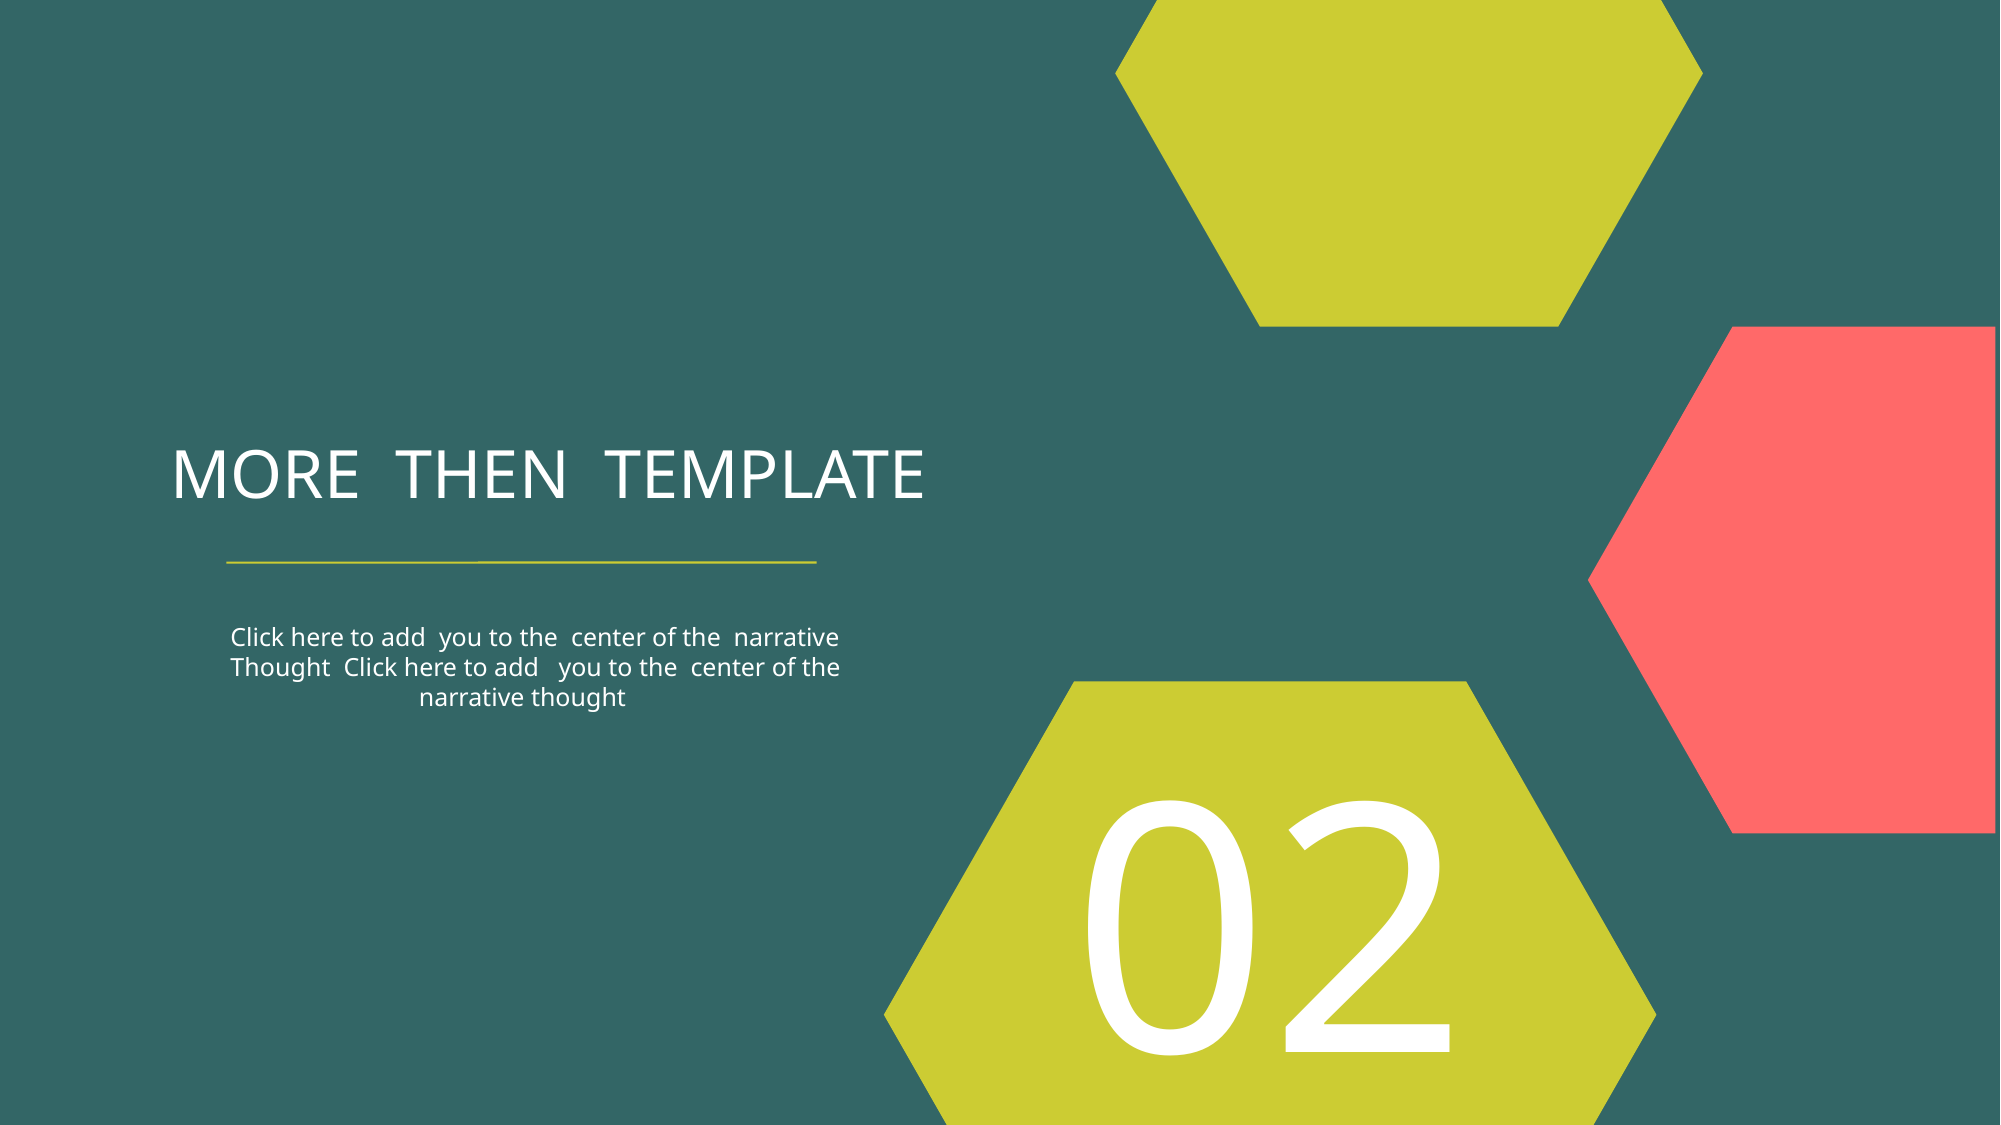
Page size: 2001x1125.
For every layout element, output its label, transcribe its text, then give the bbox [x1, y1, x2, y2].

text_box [883, 0, 1996, 1125]
text_box MORE THEN TEMPLATE [124, 424, 883, 520]
text_box Click here to add you to the center of the narrative Thought Click here to add you to the center of the narrative thought [215, 613, 864, 719]
